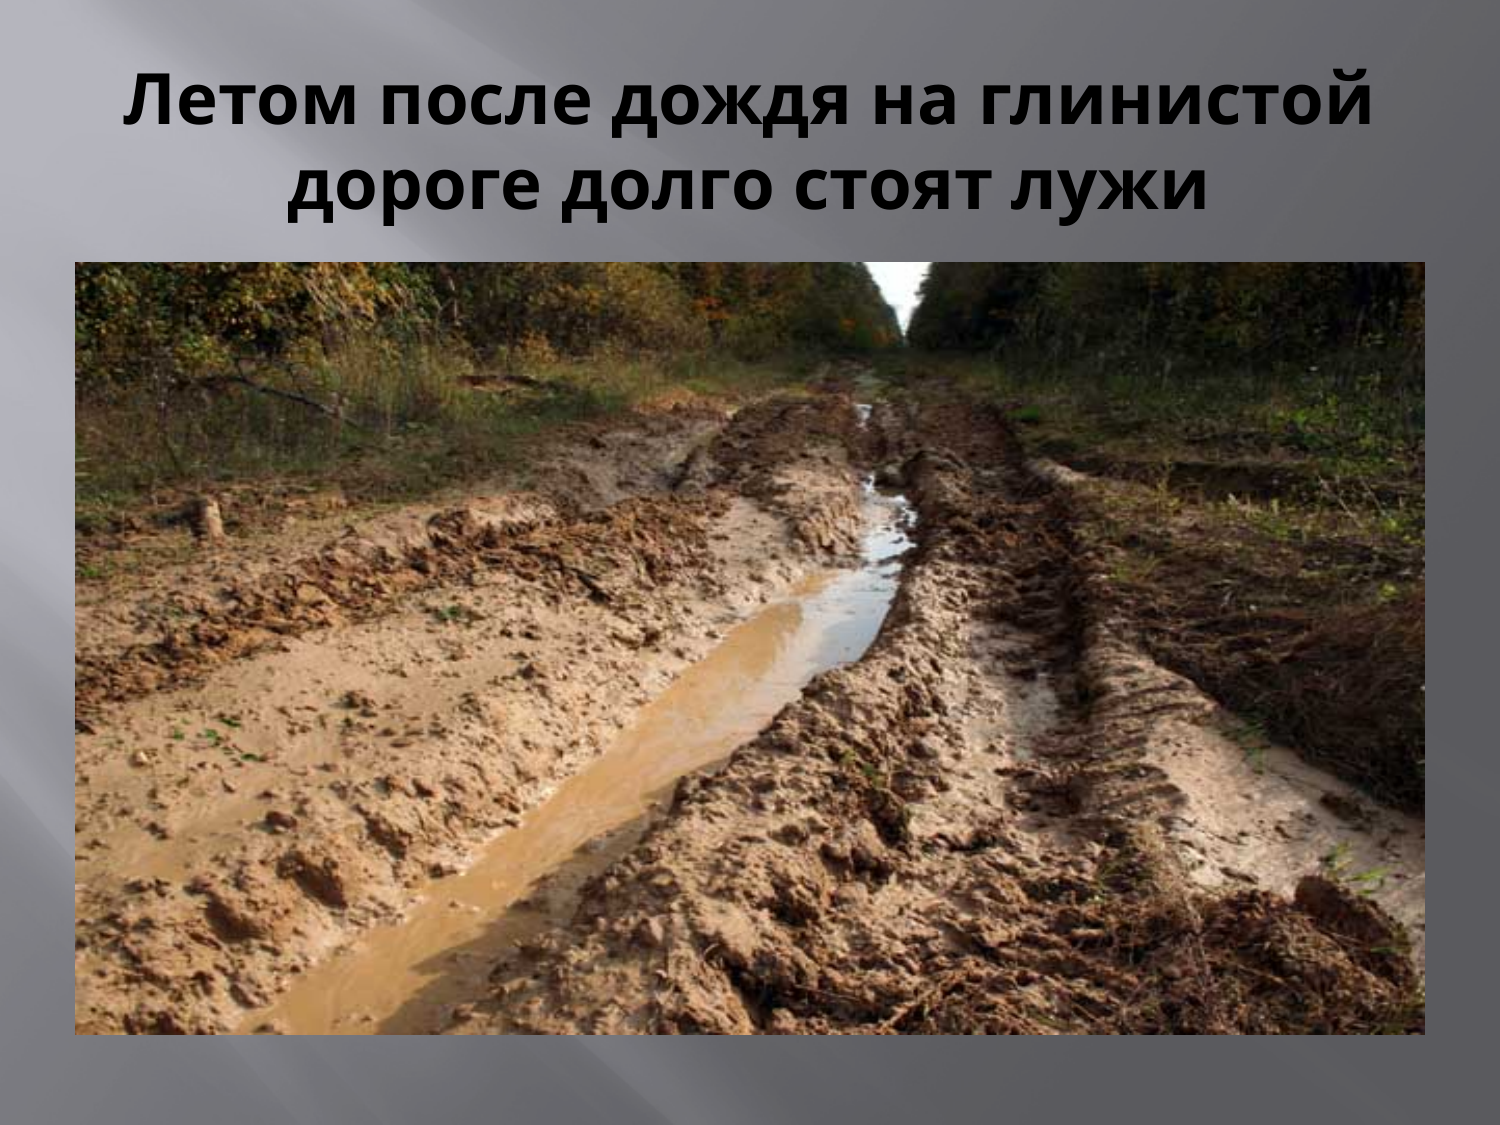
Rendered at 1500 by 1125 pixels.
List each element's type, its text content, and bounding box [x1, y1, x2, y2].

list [74, 262, 1426, 1036]
title Летом после дождя на глинистой дороге долго стоят лужи [75, 45, 1425, 233]
